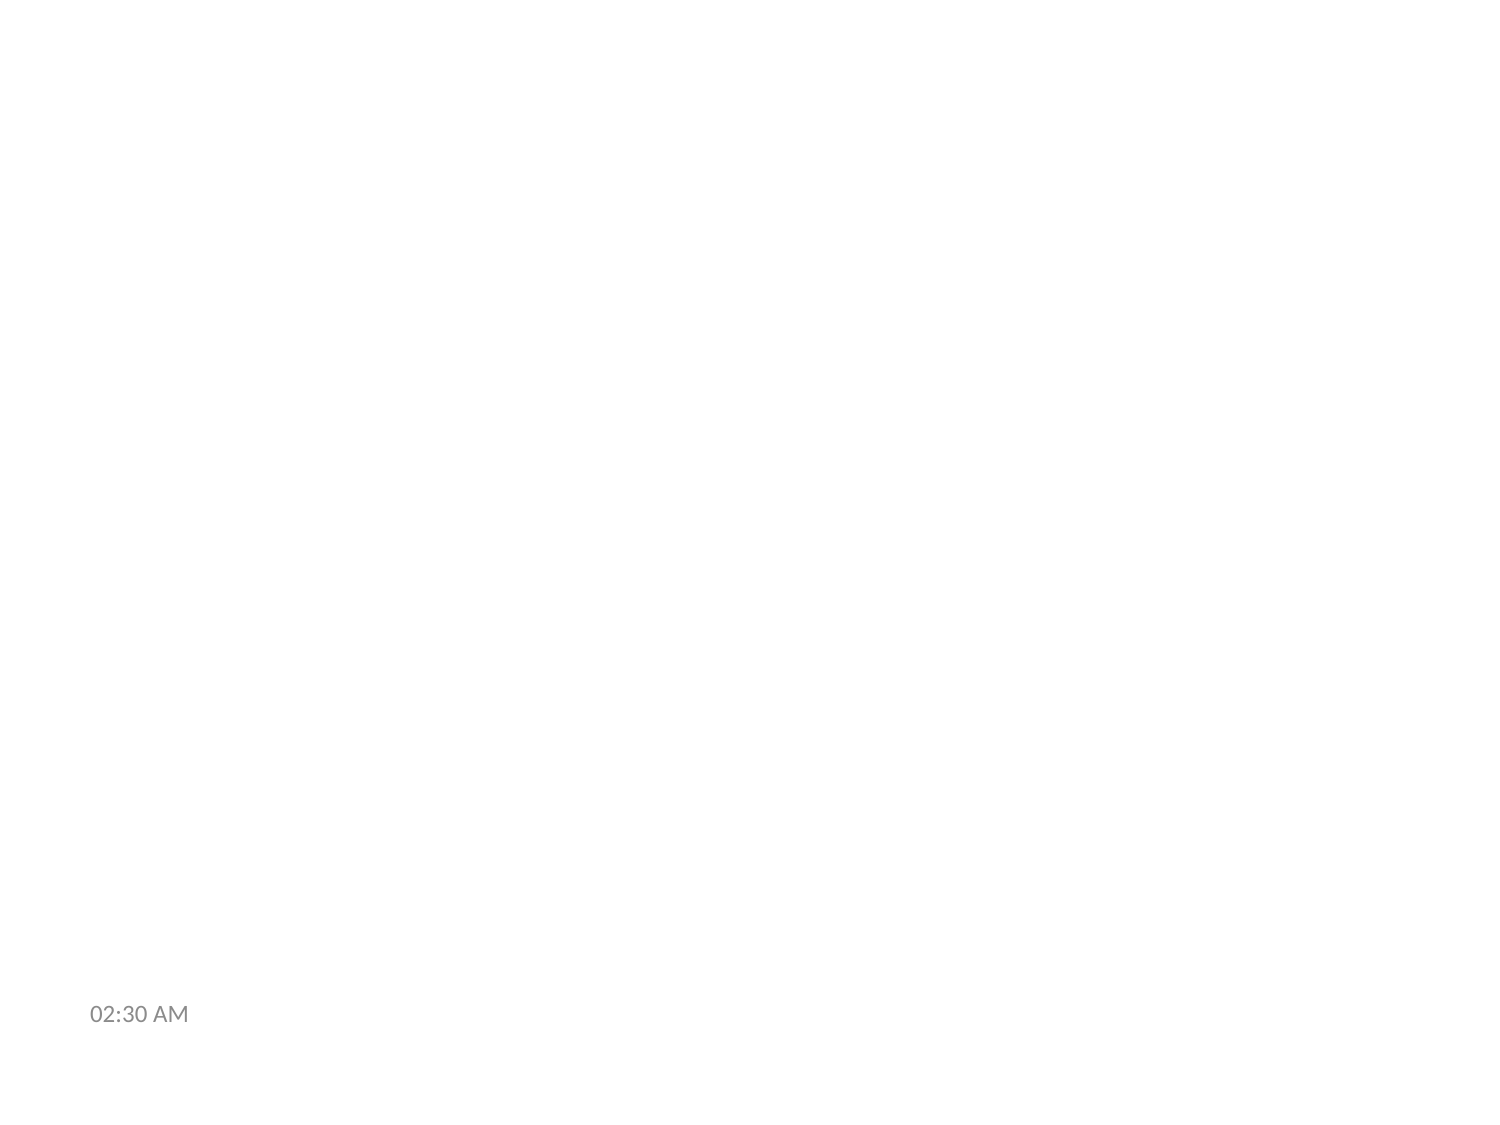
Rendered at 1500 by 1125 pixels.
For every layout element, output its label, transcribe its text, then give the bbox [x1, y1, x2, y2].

text_box 3:35 PM [75, 982, 425, 1043]
